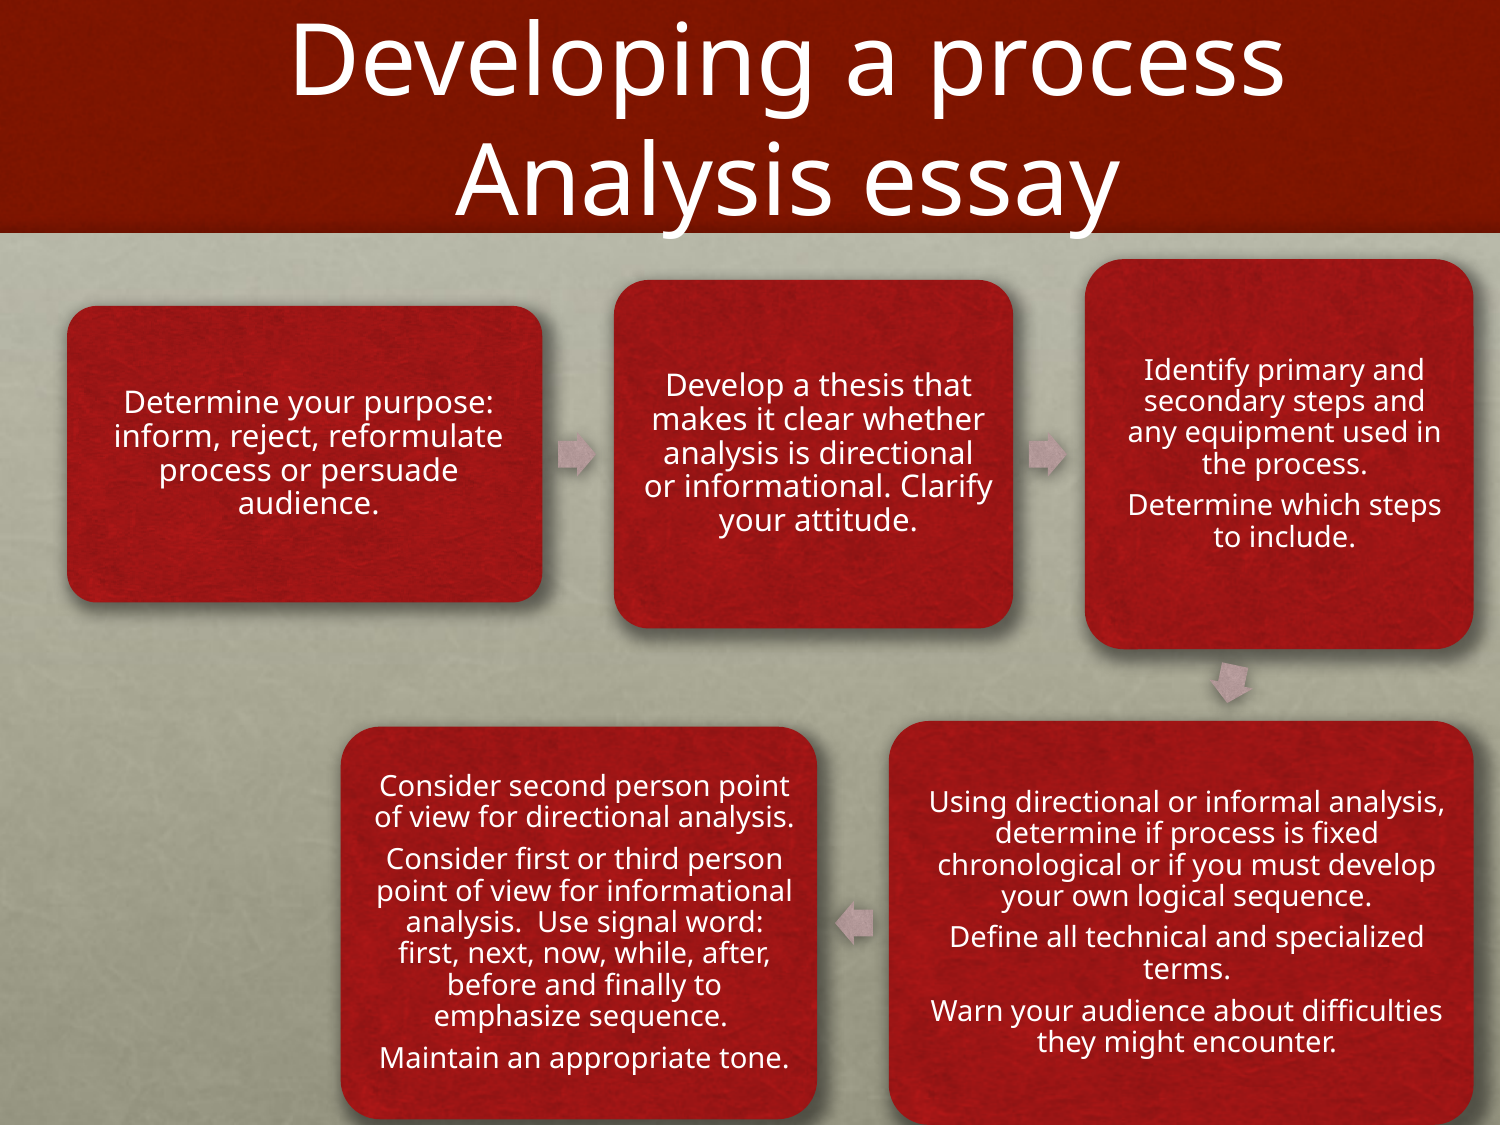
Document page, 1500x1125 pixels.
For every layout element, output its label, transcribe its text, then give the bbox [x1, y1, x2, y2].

picture [0, 214, 1500, 1125]
title Developing a process Analysis essay [127, 10, 1449, 221]
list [40, 258, 1500, 1125]
